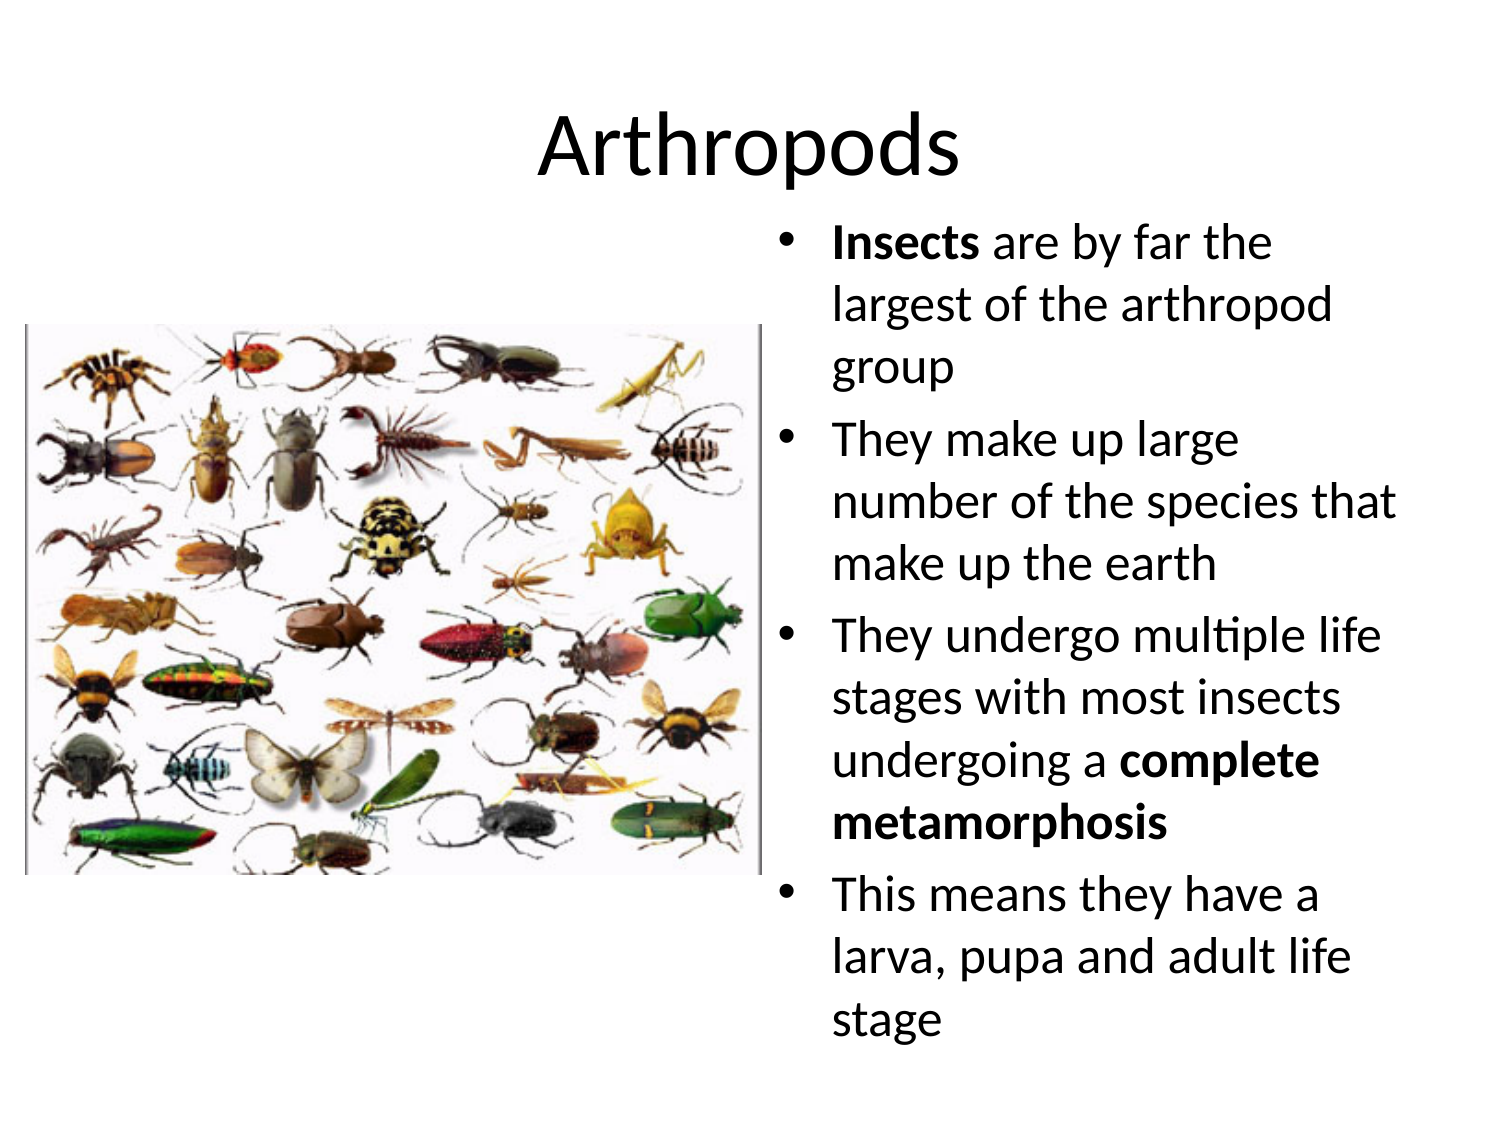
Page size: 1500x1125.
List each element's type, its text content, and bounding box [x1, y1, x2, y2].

list Insects are by far the largest of the arthropod group They make up large number of the species that make up the earth They undergo multiple life stages with most insects undergoing a complete metamorphosis This means they have a larva, pupa and adult life stage [762, 200, 1425, 1063]
picture [25, 324, 762, 876]
title Arthropods [75, 45, 1425, 233]
